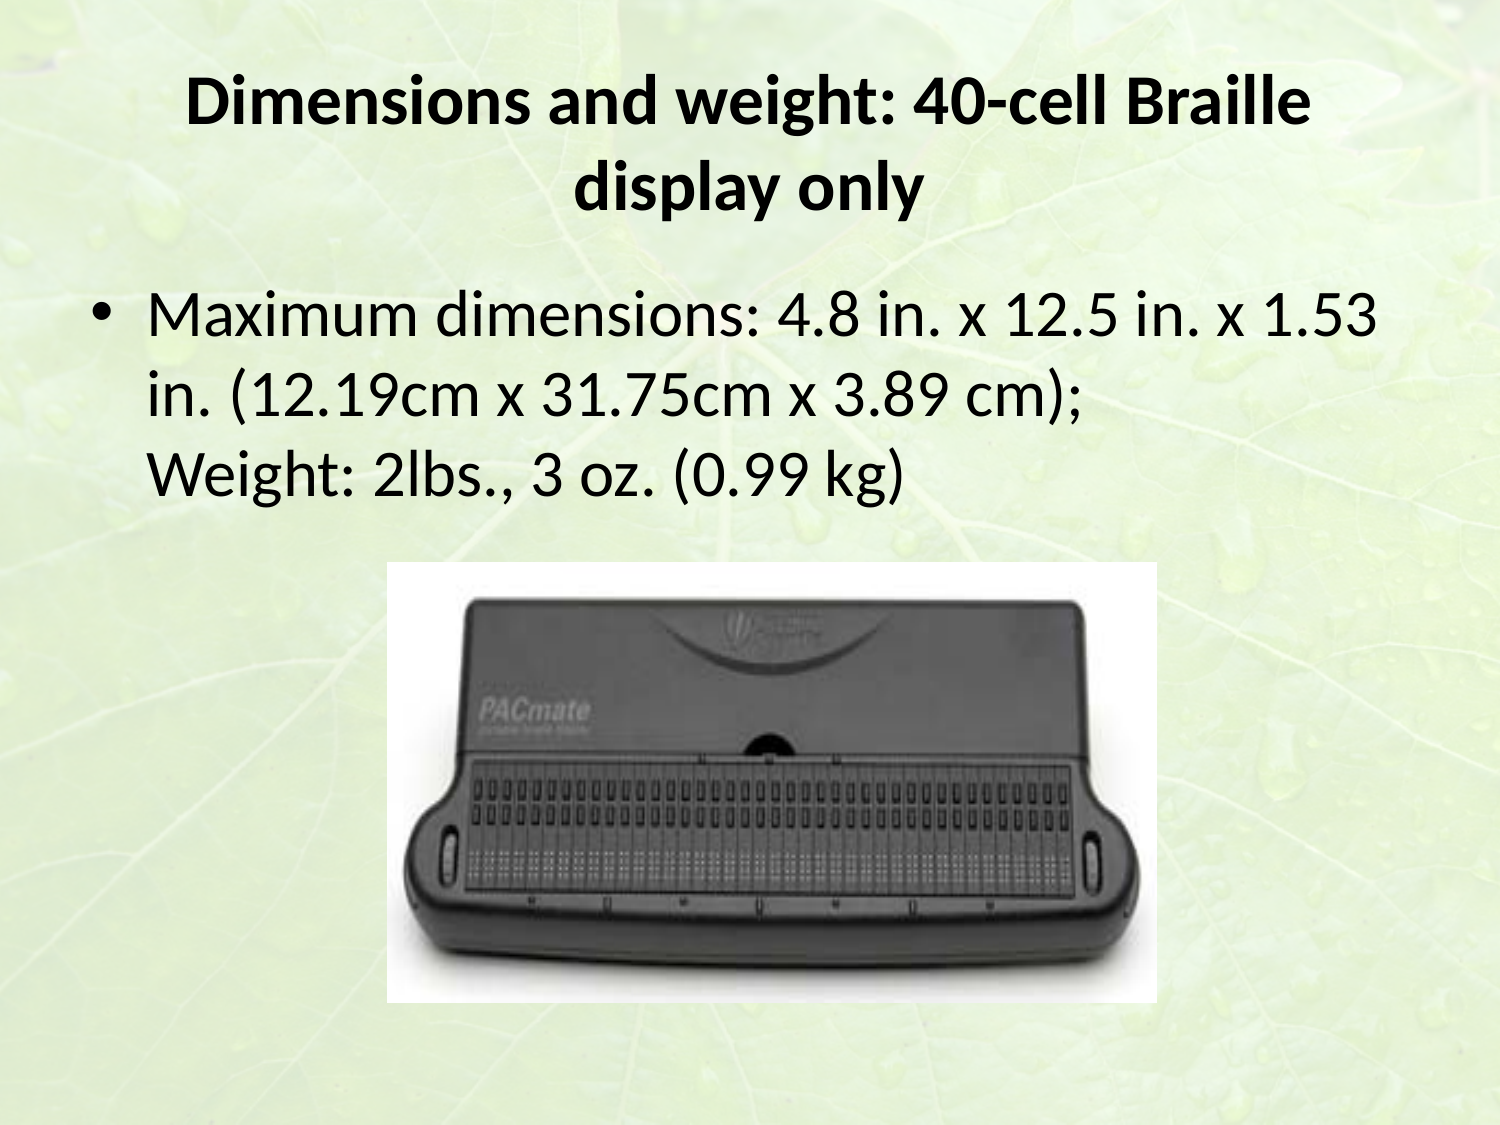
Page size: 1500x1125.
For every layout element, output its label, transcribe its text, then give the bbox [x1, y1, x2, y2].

picture [387, 562, 1157, 1004]
title Dimensions and weight: 40-cell Braille display only [75, 45, 1425, 233]
list Maximum dimensions: 4.8 in. x 12.5 in. x 1.53 in. (12.19cm x 31.75cm x 3.89 cm); Weight: 2lbs., 3 oz. (0.99 kg) [75, 262, 1425, 1005]
